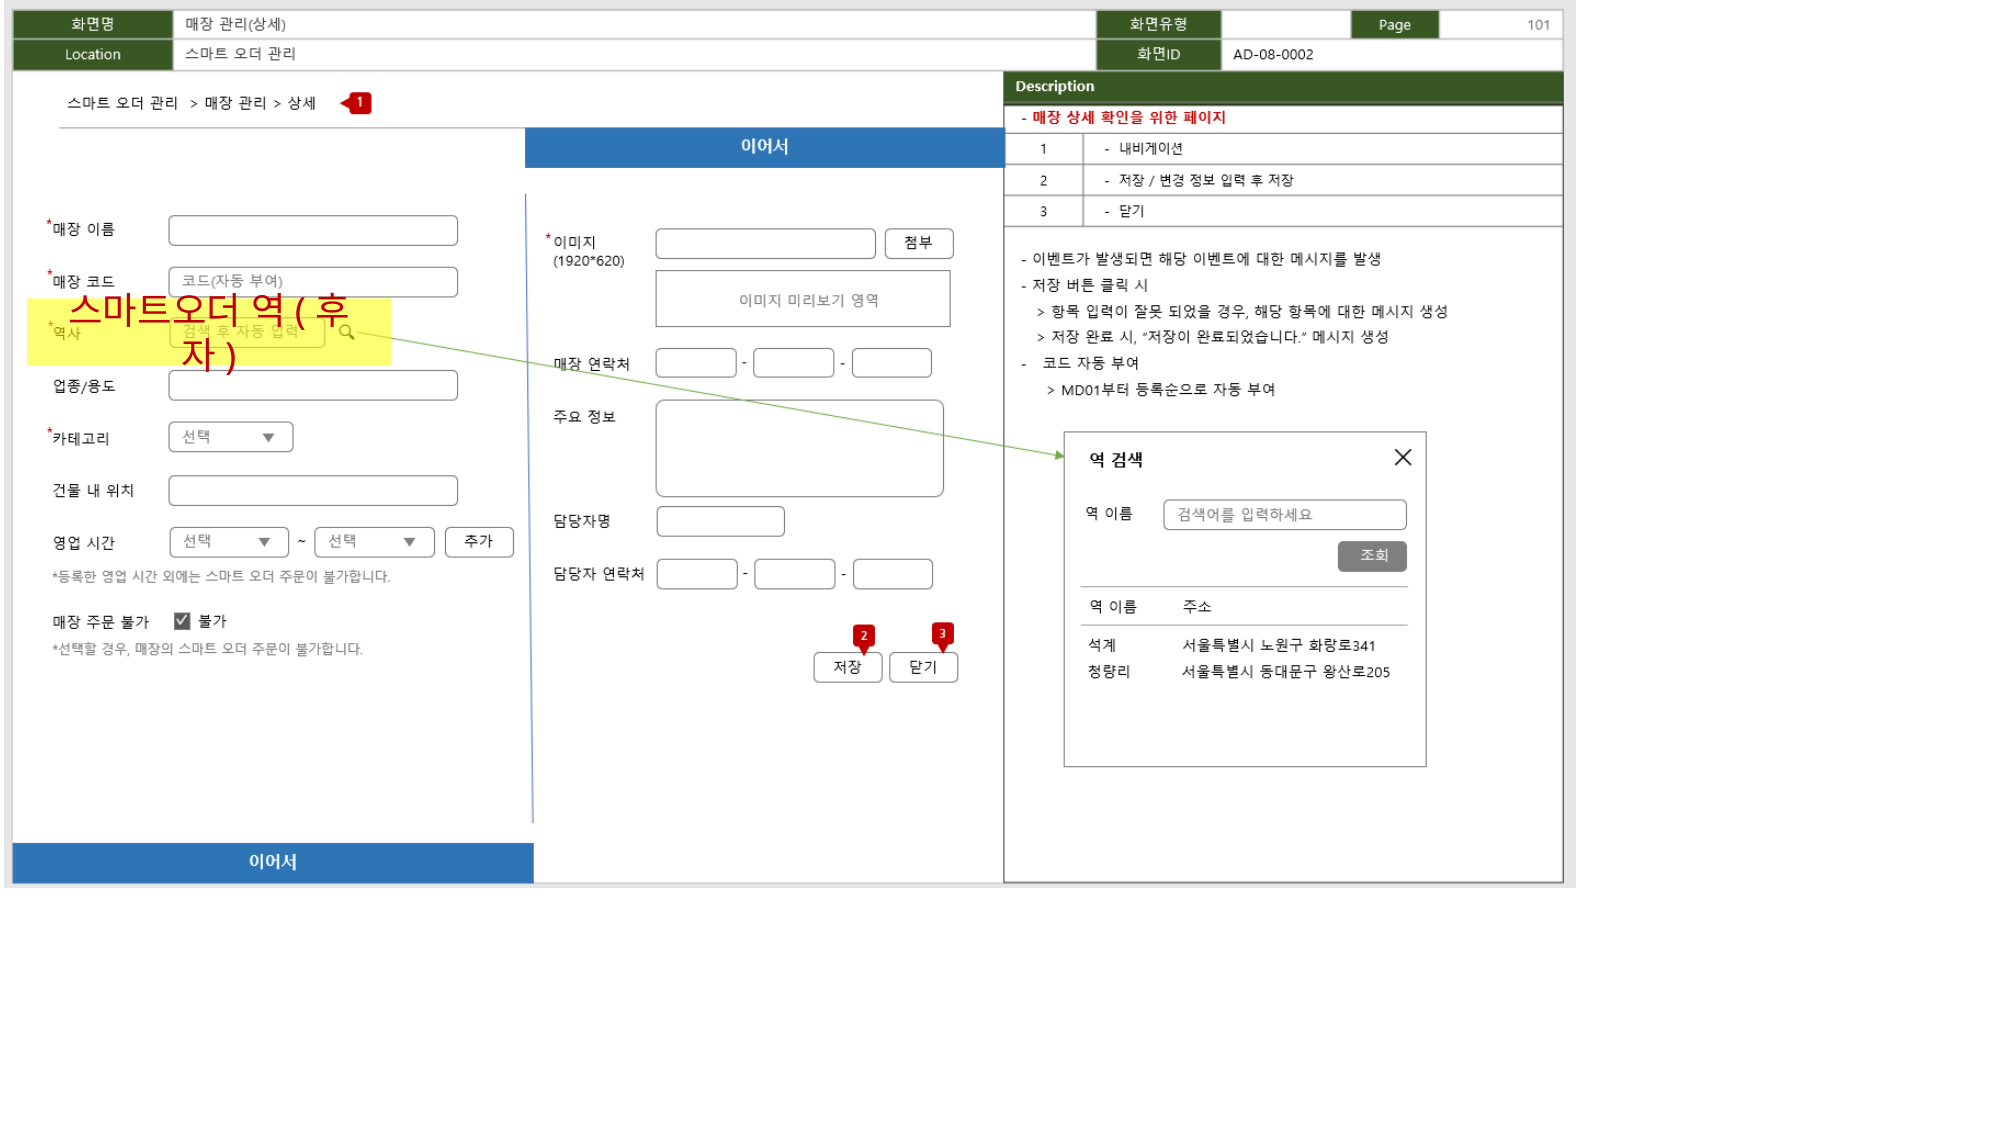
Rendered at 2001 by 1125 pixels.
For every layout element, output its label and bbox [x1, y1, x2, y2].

picture [4, 0, 1576, 888]
